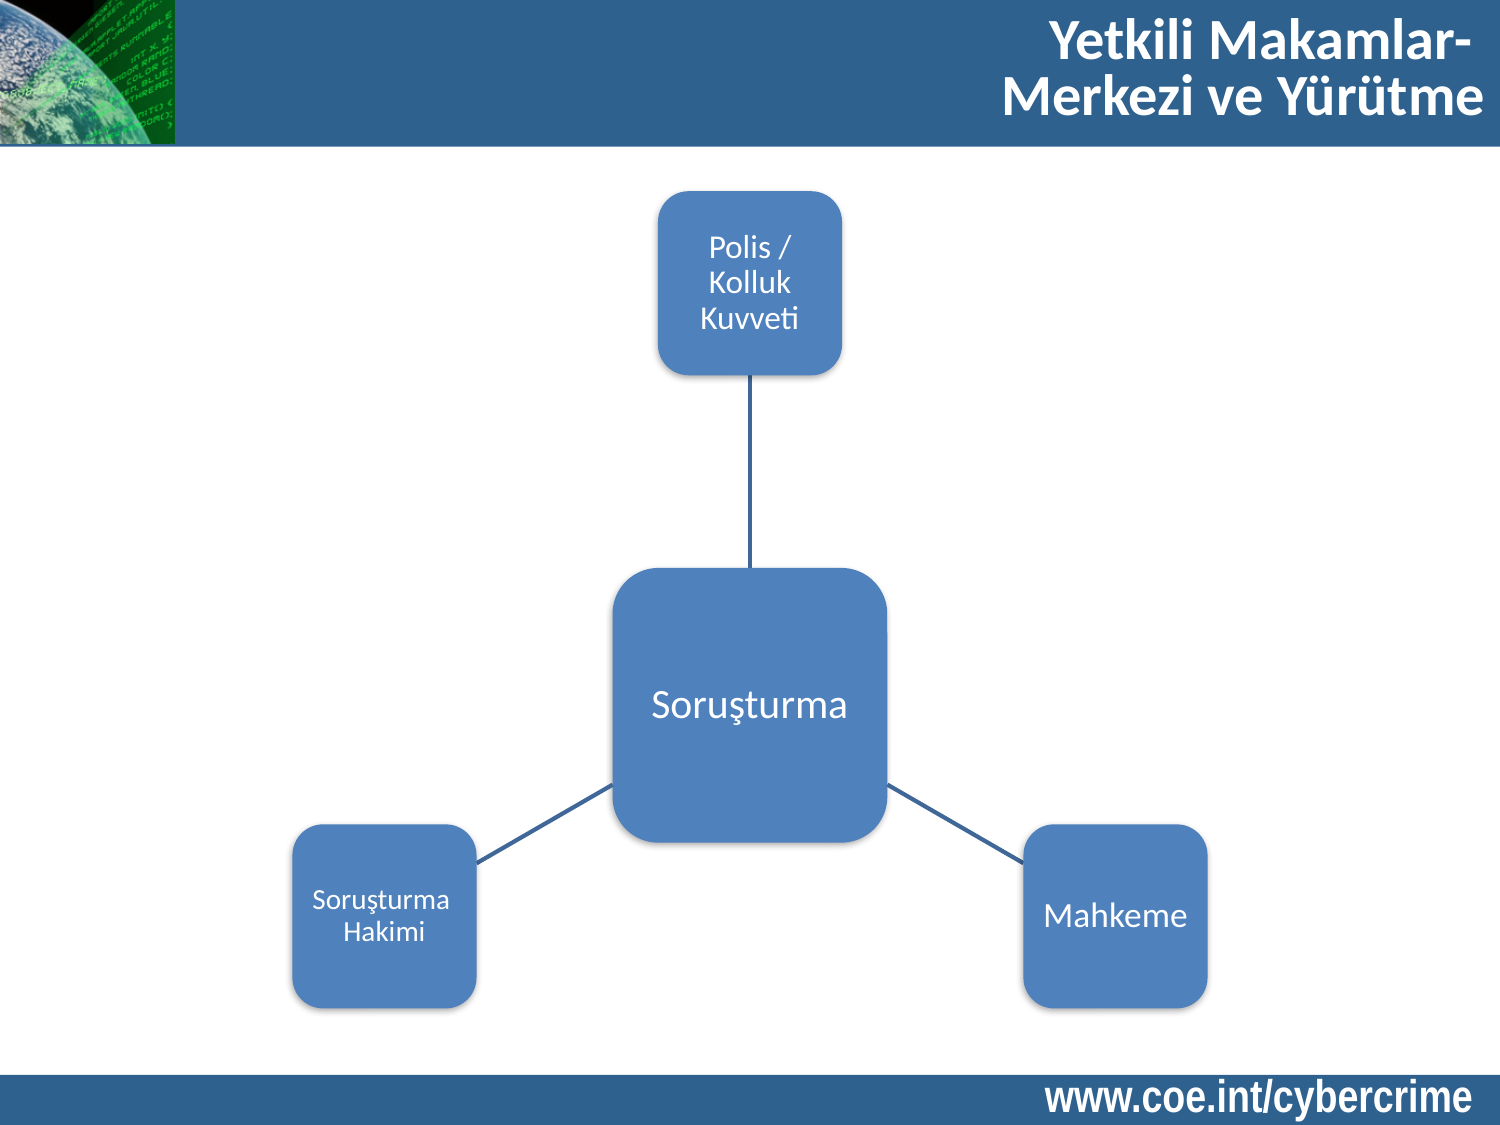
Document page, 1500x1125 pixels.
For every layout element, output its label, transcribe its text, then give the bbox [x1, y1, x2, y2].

picture [0, 0, 175, 144]
text_box Yetkili Makamlar- Merkezi ve Yürütme [179, 0, 1500, 149]
text_box [0, 1073, 1030, 1125]
text_box www.coe.int/cybercrime [1030, 1059, 1500, 1125]
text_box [107, 141, 1393, 1058]
